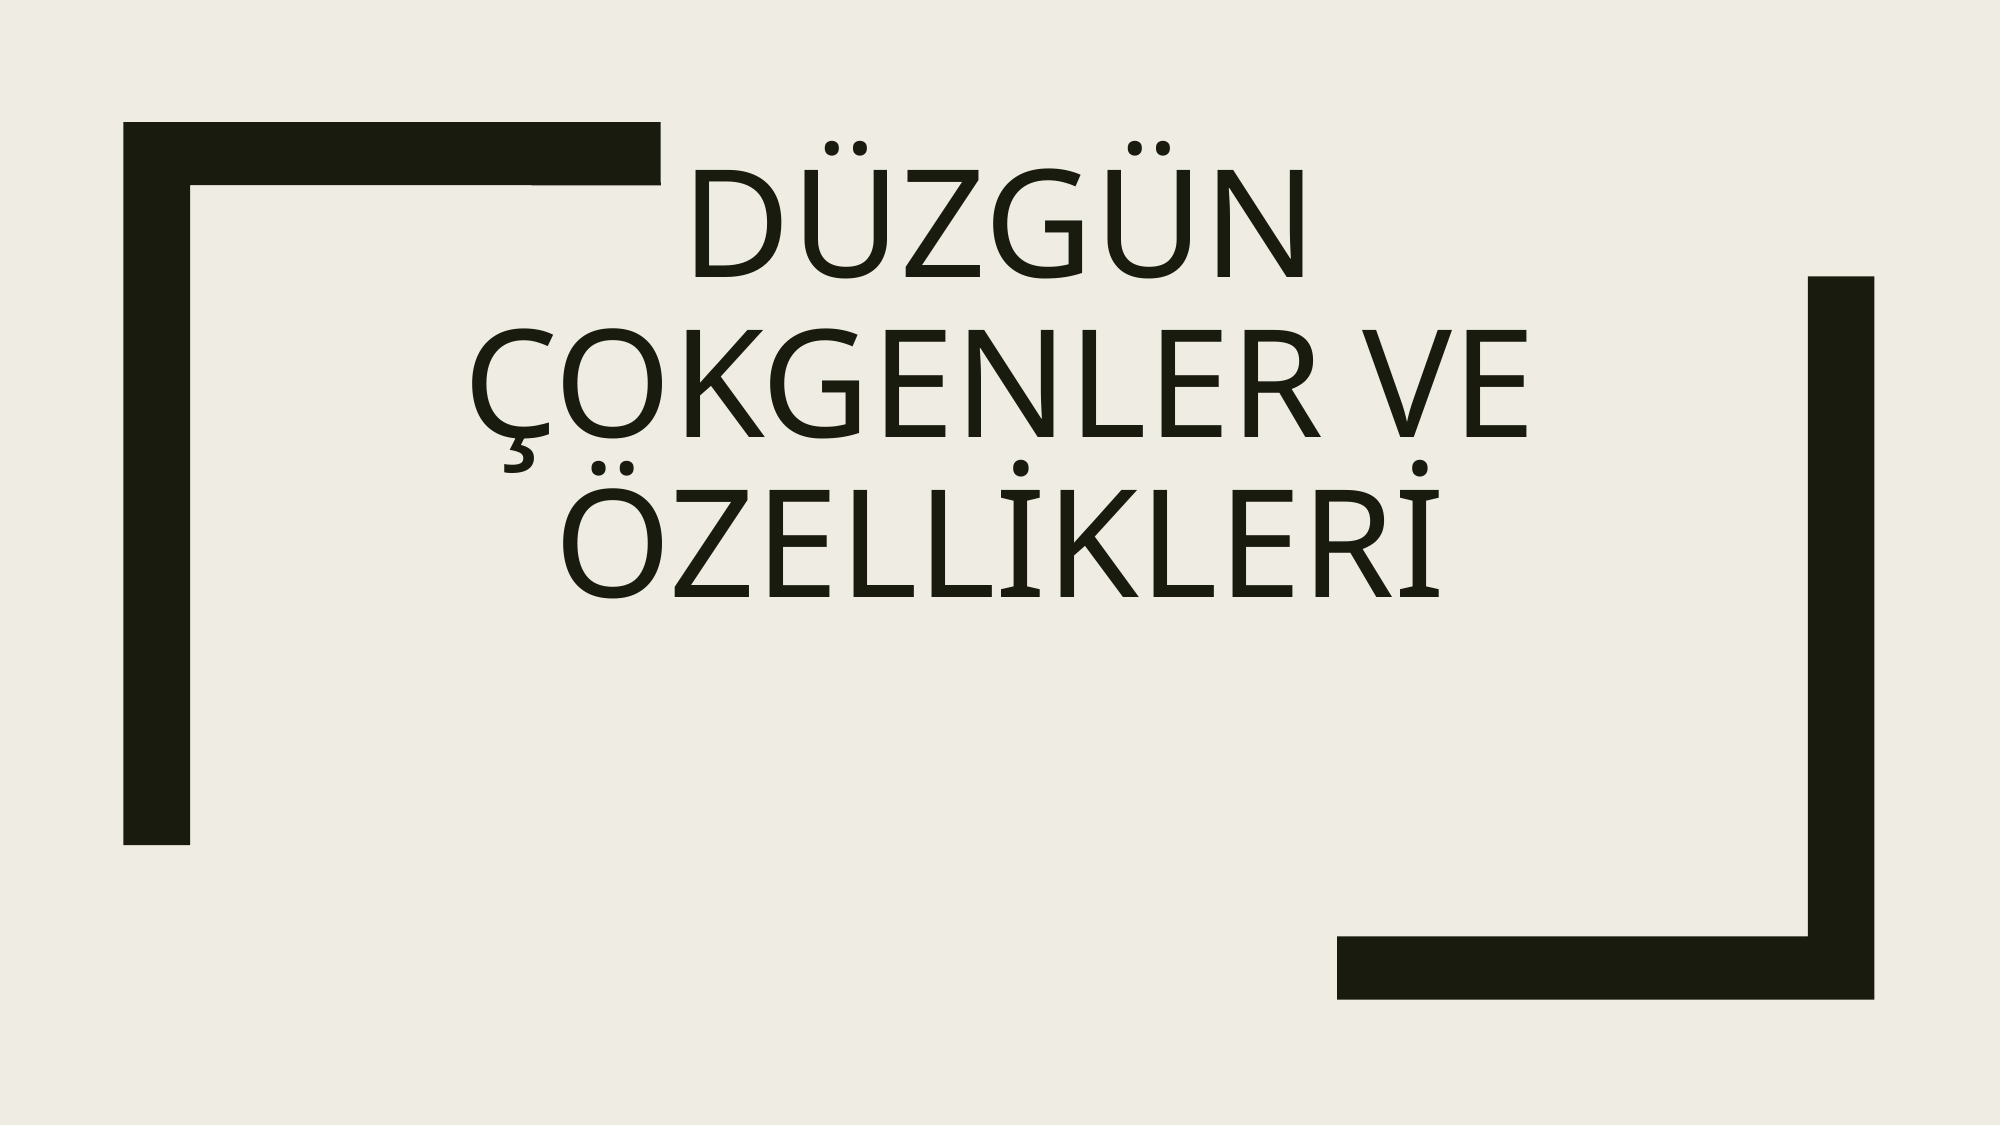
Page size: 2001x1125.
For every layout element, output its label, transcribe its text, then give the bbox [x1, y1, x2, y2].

title DÜZGÜN Çokgenler ve özellikleri [314, 293, 1686, 638]
